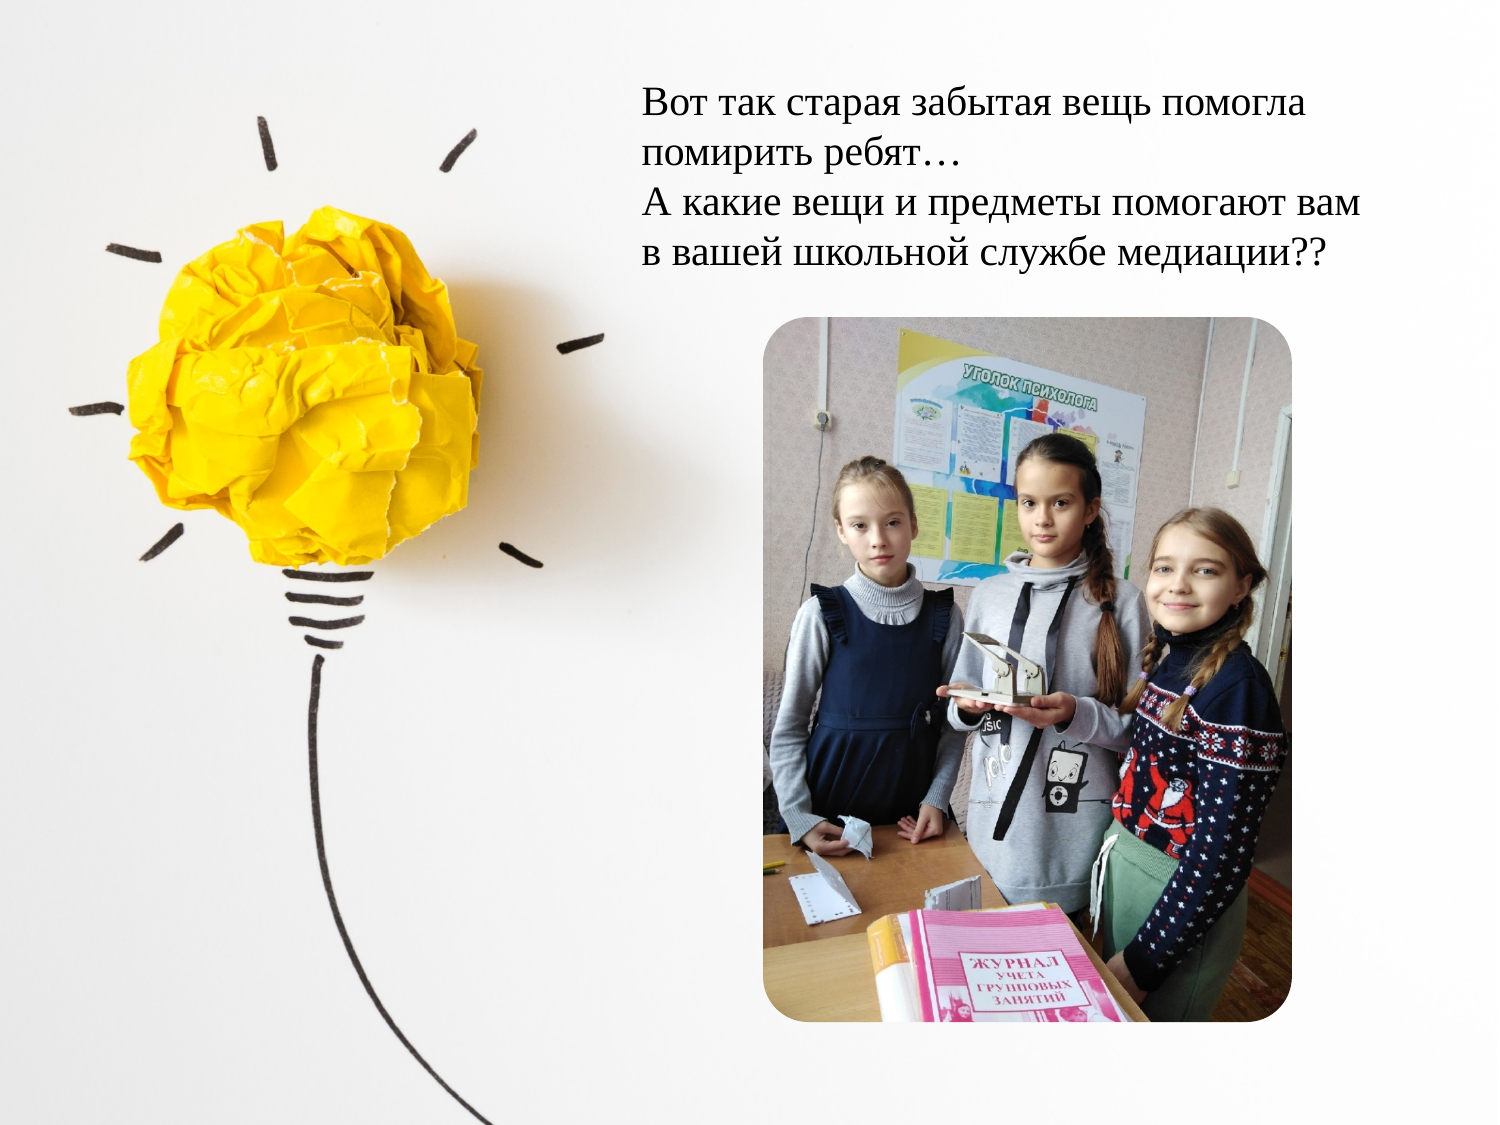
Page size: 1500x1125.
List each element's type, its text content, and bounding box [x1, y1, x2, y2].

picture [0, 0, 1497, 1125]
text_box Вот так старая забытая вещь помогла помирить ребят… А какие вещи и предметы помогают вам в вашей школьной службе медиации?? [626, 66, 1387, 282]
